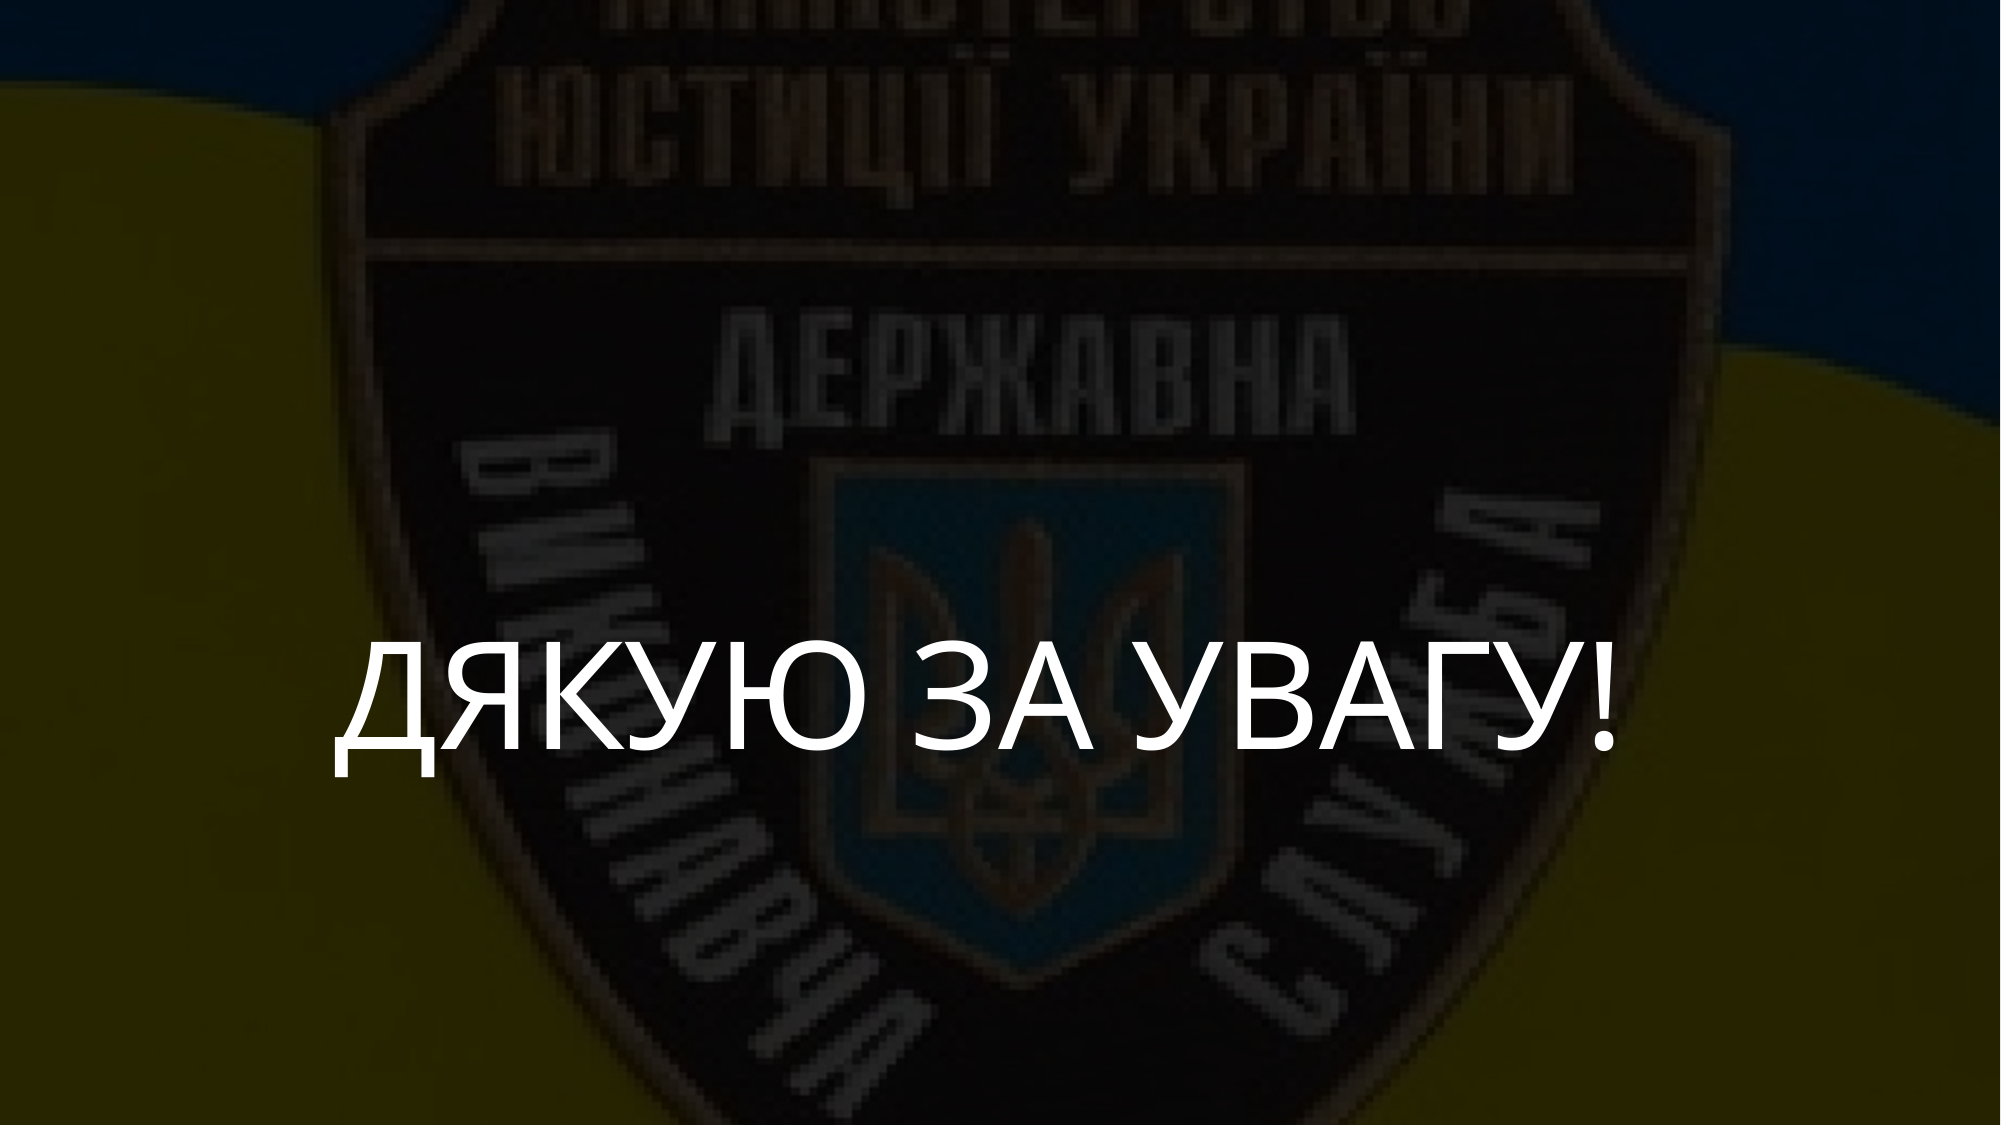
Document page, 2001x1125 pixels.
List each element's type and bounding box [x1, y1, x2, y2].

list [0, 0, 2000, 1125]
